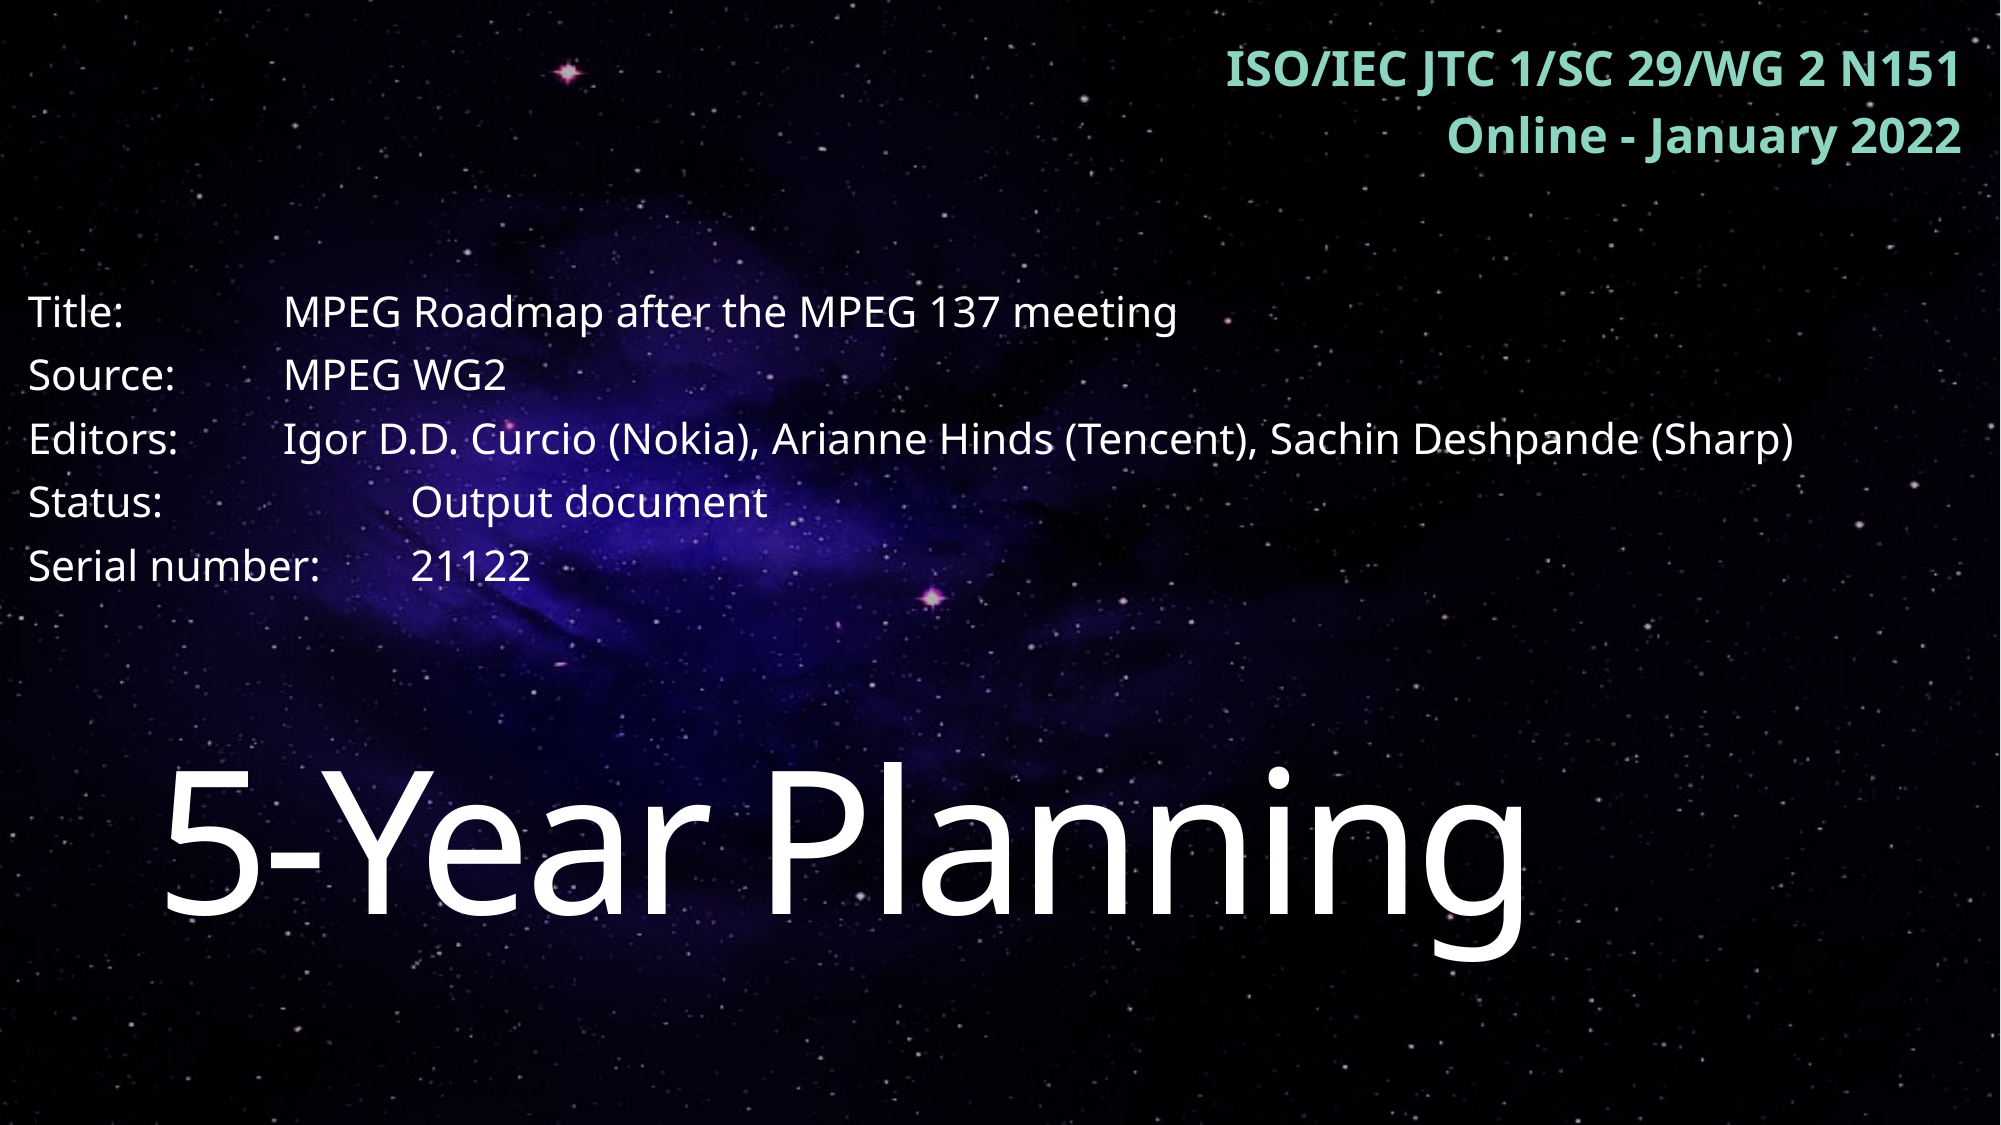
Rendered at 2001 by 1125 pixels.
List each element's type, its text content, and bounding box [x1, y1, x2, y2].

subtitle Title: MPEG Roadmap after the MPEG 137 meeting Source: MPEG WG2 Editors: Igor D.D. Curcio (Nokia), Arianne Hinds (Tencent), Sachin Deshpande (Sharp) Status: Output document Serial number: 21122 [12, 281, 2000, 598]
title 5-Year Planning [140, 733, 1641, 1004]
text_box ISO/IEC JTC 1/SC 29/WG 2 N151 Online - January 2022 [1053, 33, 1978, 172]
picture [0, 0, 2001, 1125]
